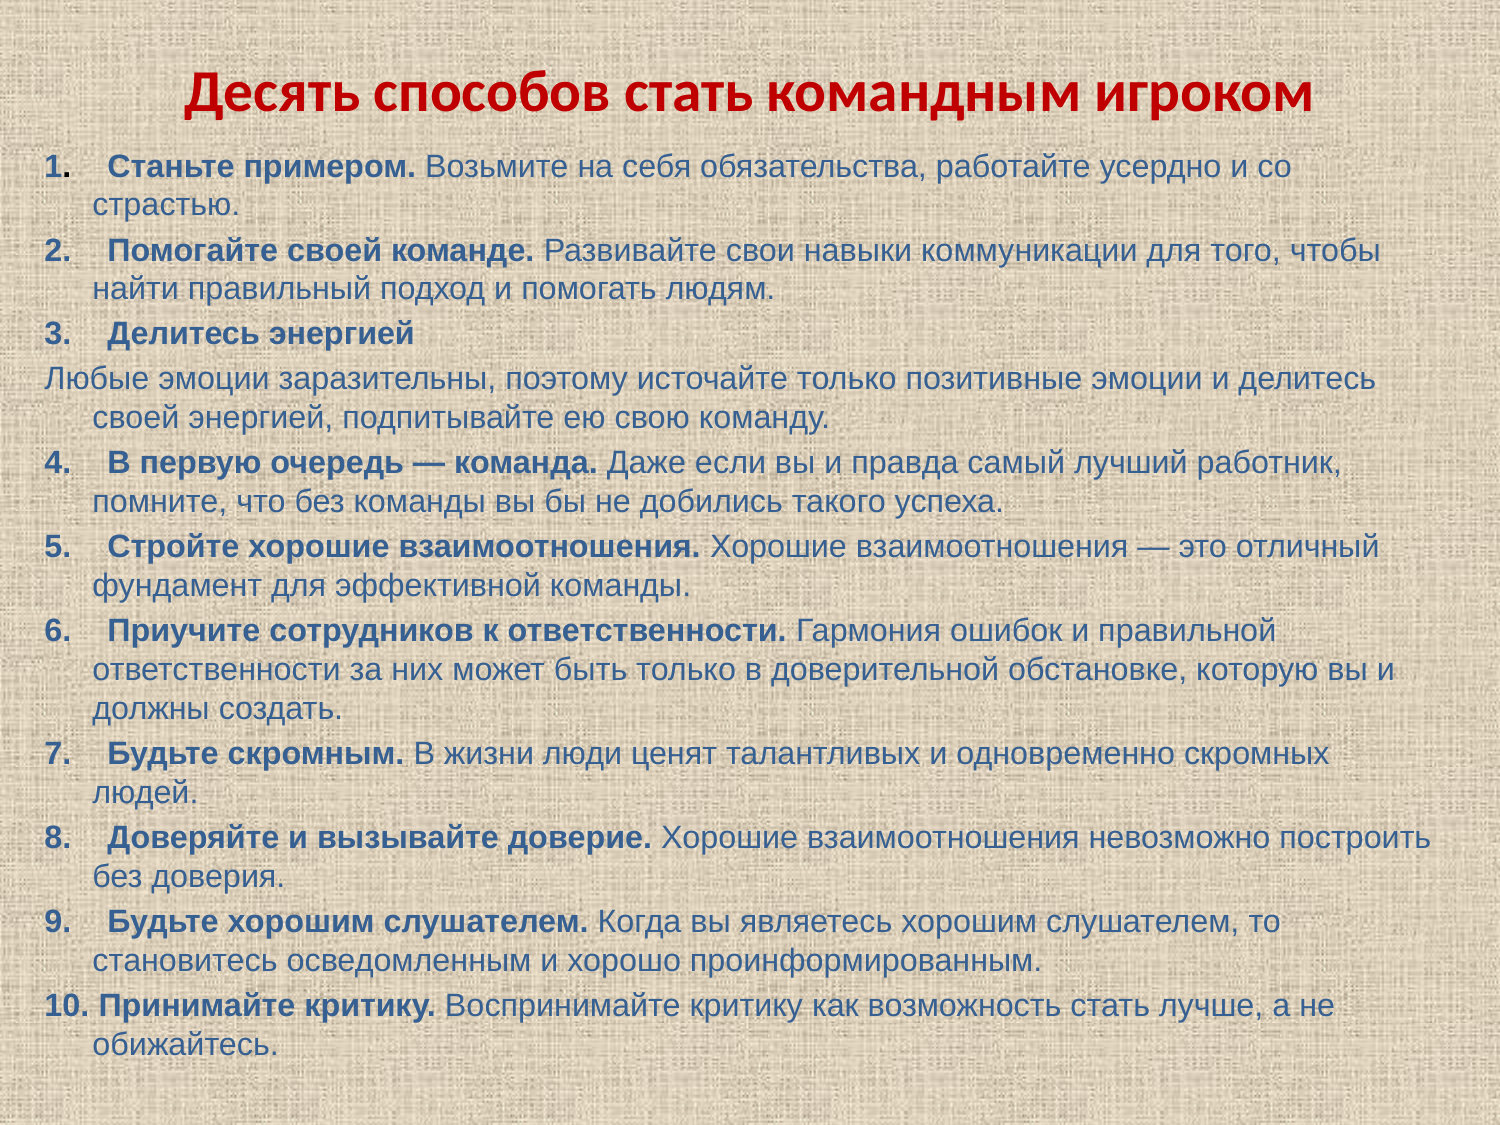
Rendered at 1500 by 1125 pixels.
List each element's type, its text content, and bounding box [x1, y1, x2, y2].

picture [0, 0, 1500, 1125]
list 1. Станьте примером. Возьмите на себя обязательства, работайте усердно и со страстью. 2. Помогайте своей команде. Развивайте свои навыки коммуникации для того, чтобы найти правильный подход и помогать людям. 3. Делитесь энергией Любые эмоции заразительны, поэтому источайте только позитивные эмоции и делитесь своей энергией, подпитывайте ею свою команду. 4. В первую очередь — команда. Даже если вы и правда самый лучший работник, помните, что без команды вы бы не добились такого успеха. 5. Стройте хорошие взаимоотношения. Хорошие взаимоотношения — это отличный фундамент для эффективной команды. 6. Приучите сотрудников к ответственности. Гармония ошибок и правильной ответственности за них может быть только в доверительной обстановке, которую вы и должны создать. 7. Будьте скромным. В жизни люди ценят талантливых и одновременно скромных людей. 8. Доверяйте и вызывайте доверие. Хорошие взаимоотношения невозможно построить без доверия. 9. Будьте хорошим слушателем. Когда вы являетесь хорошим слушателем, то становитесь осведомленным и хорошо проинформированным. 10. Принимайте критику. Воспринимайте критику как возможность стать лучше, а не обижайтесь. [29, 137, 1459, 1125]
title Десять способов стать командным игроком [75, 45, 1425, 137]
